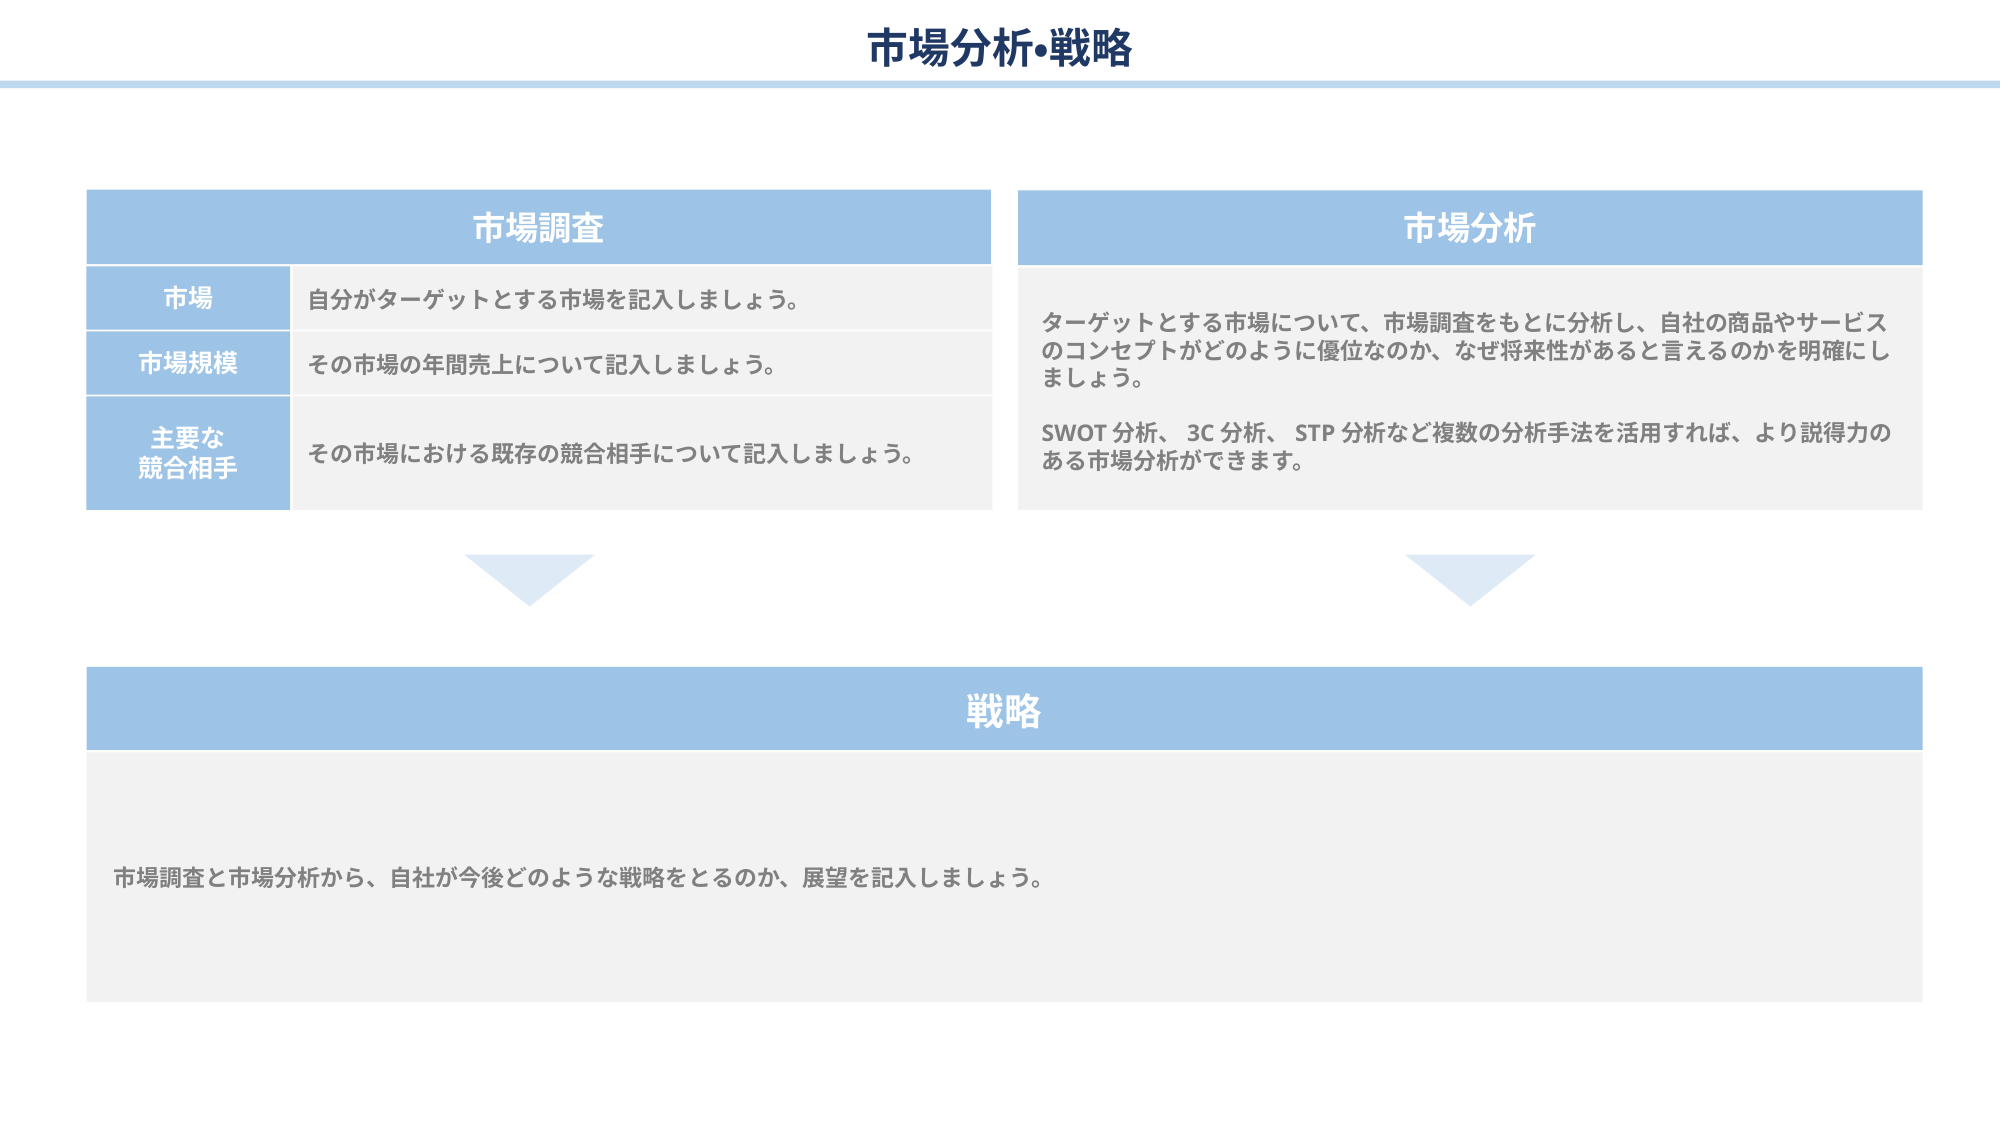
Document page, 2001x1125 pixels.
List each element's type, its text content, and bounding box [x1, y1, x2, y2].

text_box その市場における既存の競合相手について記入しましょう。 [292, 431, 958, 474]
text_box [292, 265, 993, 330]
text_box 自分がターゲットとする市場を記入しましょう。 [292, 277, 958, 321]
text_box [1017, 266, 1924, 511]
text_box [1017, 189, 1924, 266]
text_box [85, 188, 992, 265]
text_box 主要な 競合相手 [111, 415, 265, 491]
text_box [85, 265, 291, 330]
text_box [461, 553, 599, 608]
text_box [292, 395, 993, 511]
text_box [86, 752, 1923, 1003]
text_box 市場規模 [116, 339, 260, 385]
text_box [85, 330, 291, 395]
text_box [0, 80, 2000, 89]
text_box 戦略 [948, 680, 1061, 741]
text_box その市場の年間売上について記入しましょう。 [292, 342, 958, 386]
text_box [292, 330, 993, 395]
text_box ターゲットとする市場について、市場調査をもとに分析し、自社の商品やサービスのコンセプトがどのように優位なのか、なぜ将来性があると言えるのかを明確にしましょう。 SWOT分析、3C分析、STP分析など複数の分析手法を活用すれば、より説得力のある市場分析ができます。 [1026, 301, 1915, 481]
text_box 市場分析 [1381, 200, 1559, 255]
text_box 市場 [143, 275, 234, 321]
text_box 市場調査 [436, 200, 641, 255]
text_box [1401, 553, 1539, 608]
text_box 市場分析・戦略 [851, 14, 1148, 79]
text_box [85, 666, 1924, 751]
text_box [85, 395, 291, 511]
